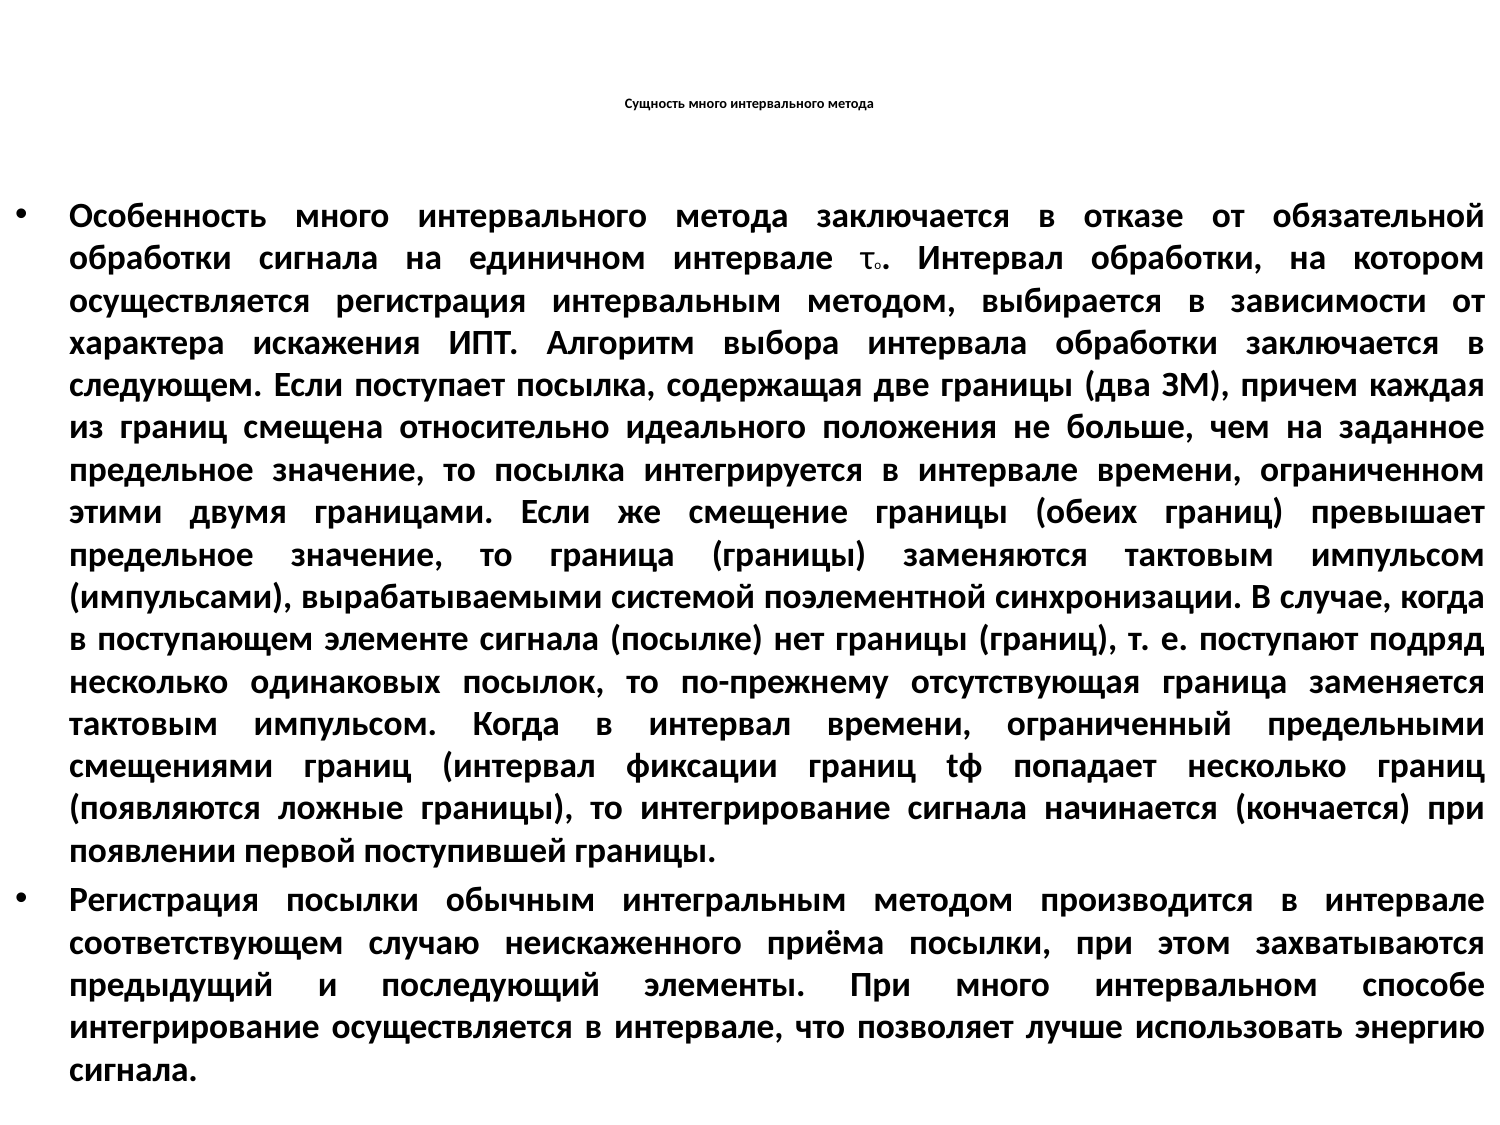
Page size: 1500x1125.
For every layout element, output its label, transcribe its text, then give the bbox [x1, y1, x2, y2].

list Особенность много интервального метода заключается в отказе от обязательной обработки сигнала на единичном интервале τо. Интервал обработки, на котором осуществляется регистрация интервальным методом, выбирается в зависимости от характера искажения ИПТ. Алгоритм выбора интервала обработки заключается в следующем. Если поступает посылка, содержащая две границы (два ЗМ), причем каждая из границ смещена относительно идеального положения не больше, чем на заданное предельное значение, то посылка интегрируется в интервале времени, ограниченном этими двумя границами. Если же смещение границы (обеих границ) превышает предельное значение, то граница (границы) заменяются тактовым импульсом (импульсами), вырабатываемыми системой поэлементной синхронизации. В случае, когда в поступающем элементе сигнала (посылке) нет границы (границ), т. е. поступают подряд несколько одинаковых посылок, то по-прежнему отсутствующая граница заменяется тактовым импульсом. Когда в интервал времени, ограниченный предельными смещениями границ (интервал фиксации границ tф попадает несколько границ (появляются ложные границы), то интегрирование сигнала начинается (кончается) при появлении первой поступившей границы. Регистрация посылки обычным интегральным методом производится в интервале соответствующем случаю неискаженного приёма посылки, при этом захватываются предыдущий и последующий элементы. При много интервальном способе интегрирование осуществляется в интервале, что позволяет лучше использовать энергию сигнала. [0, 184, 1500, 1125]
title Сущность много интервального метода [75, 45, 1425, 161]
